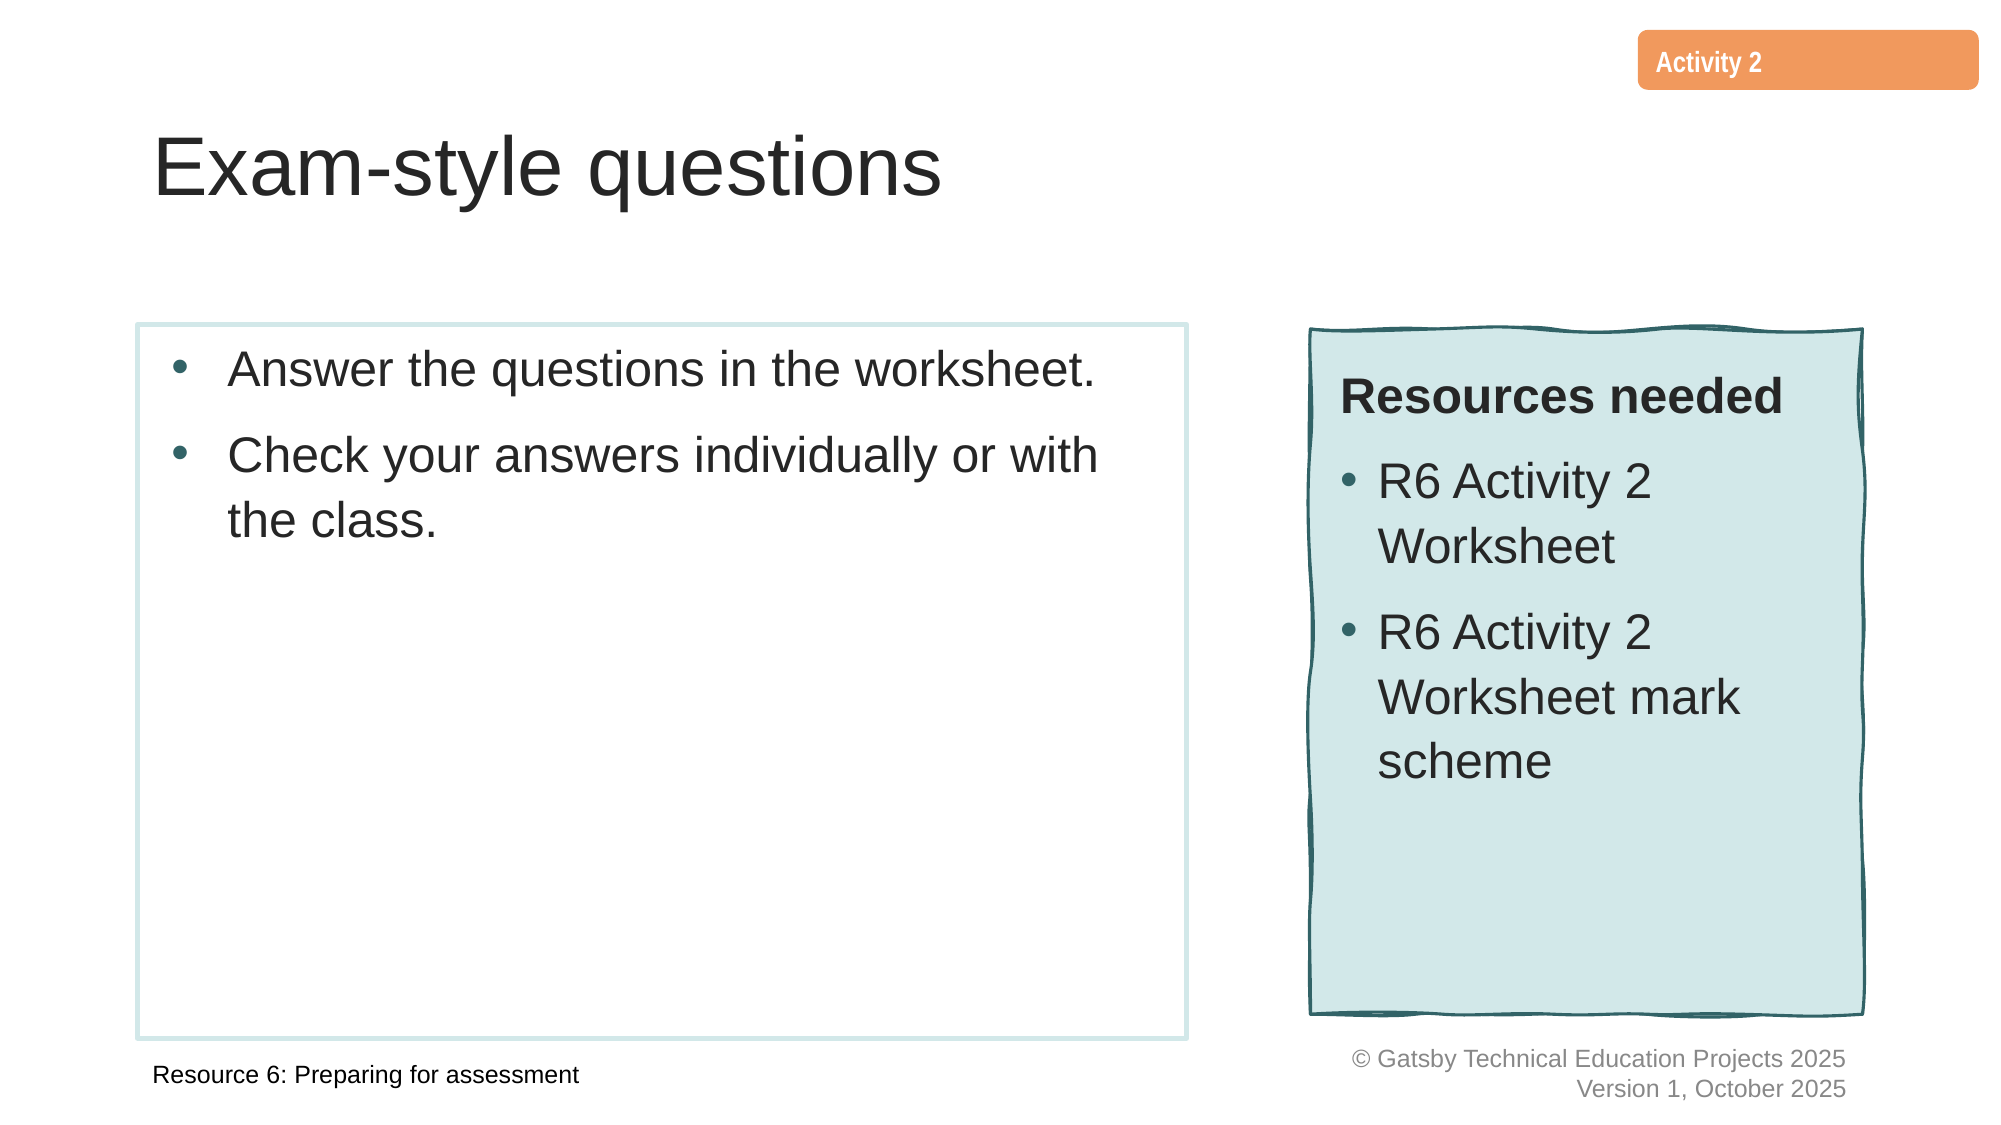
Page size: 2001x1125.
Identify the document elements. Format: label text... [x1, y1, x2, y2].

text_box Resources needed R6 Activity 2 Worksheet R6 Activity 2 Worksheet mark scheme [1307, 325, 1866, 1018]
text_box Activity 2 [1637, 29, 1979, 90]
text_box Resource 6: Preparing for assessment [137, 1042, 829, 1103]
title Exam-style questions [137, 59, 1863, 278]
list Answer the questions in the worksheet. Check your answers individually or with the class. [135, 322, 1189, 1041]
